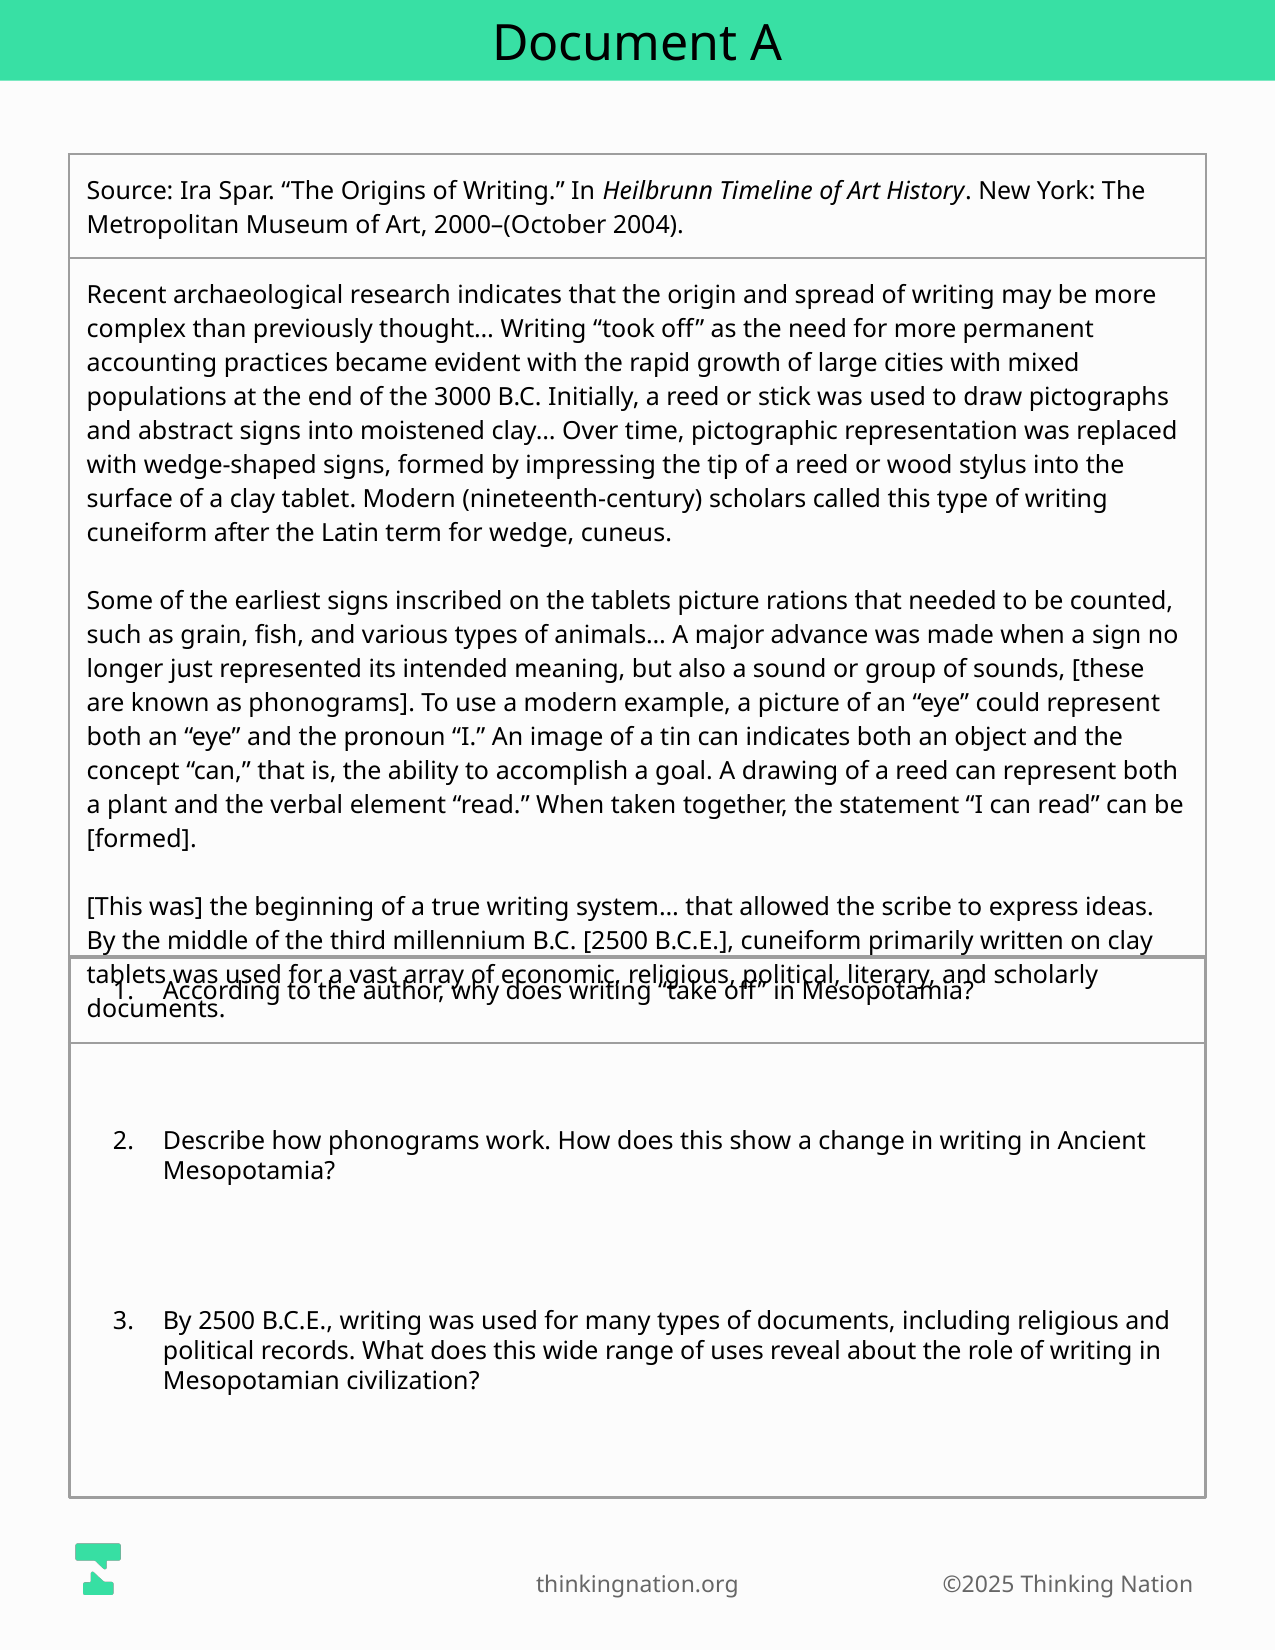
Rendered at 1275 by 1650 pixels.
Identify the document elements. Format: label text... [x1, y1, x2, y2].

table_cell Recent archaeological research indicates that the origin and spread of writing may be more complex than previously thought… Writing “took off” as the need for more permanent accounting practices became evident with the rapid growth of large cities with mixed populations at the end of the 3000 B.C. Initially, a reed or stick was used to draw pictographs and abstract signs into moistened clay… Over time, pictographic representation was replaced with wedge-shaped signs, formed by impressing the tip of a reed or wood stylus into the surface of a clay tablet. Modern (nineteenth-century) scholars called this type of writing cuneiform after the Latin term for wedge, cuneus. Some of the earliest signs inscribed on the tablets picture rations that needed to be counted, such as grain, fish, and various types of animals… A major advance was made when a sign no longer just represented its intended meaning, but also a sound or group of sounds, [these are known as phonograms]. To use a modern example, a picture of an “eye” could represent both an “eye” and the pronoun “I.” An image of a tin can indicates both an object and the concept “can,” that is, the ability to accomplish a goal. A drawing of a reed can represent both a plant and the verbal element “read.” When taken together, the statement “I can read” can be [formed]. [This was] the beginning of a true writing system… that allowed the scribe to express ideas. By the middle of the third millennium B.C. [2500 B.C.E.], cuneiform primarily written on clay tablets was used for a vast array of economic, religious, political, literary, and scholarly documents. [70, 259, 1205, 1042]
text_box According to the author, why does writing “take off” in Mesopotamia? Describe how phonograms work. How does this show a change in writing in Ancient Mesopotamia? By 2500 B.C.E., writing was used for many types of documents, including religious and political records. What does this wide range of uses reveal about the role of writing in Mesopotamian civilization? [69, 1044, 1206, 1498]
text_box ©2025 Thinking Nation [907, 1553, 1210, 1605]
table_header Source: Ira Spar. “The Origins of Writing.” In Heilbrunn Timeline of Art History. New York: The Metropolitan Museum of Art, 2000–(October 2004). [70, 155, 1205, 257]
text_box Document A [0, 0, 1275, 81]
text_box thinkingnation.org [486, 1553, 789, 1605]
picture [62, 1533, 134, 1605]
